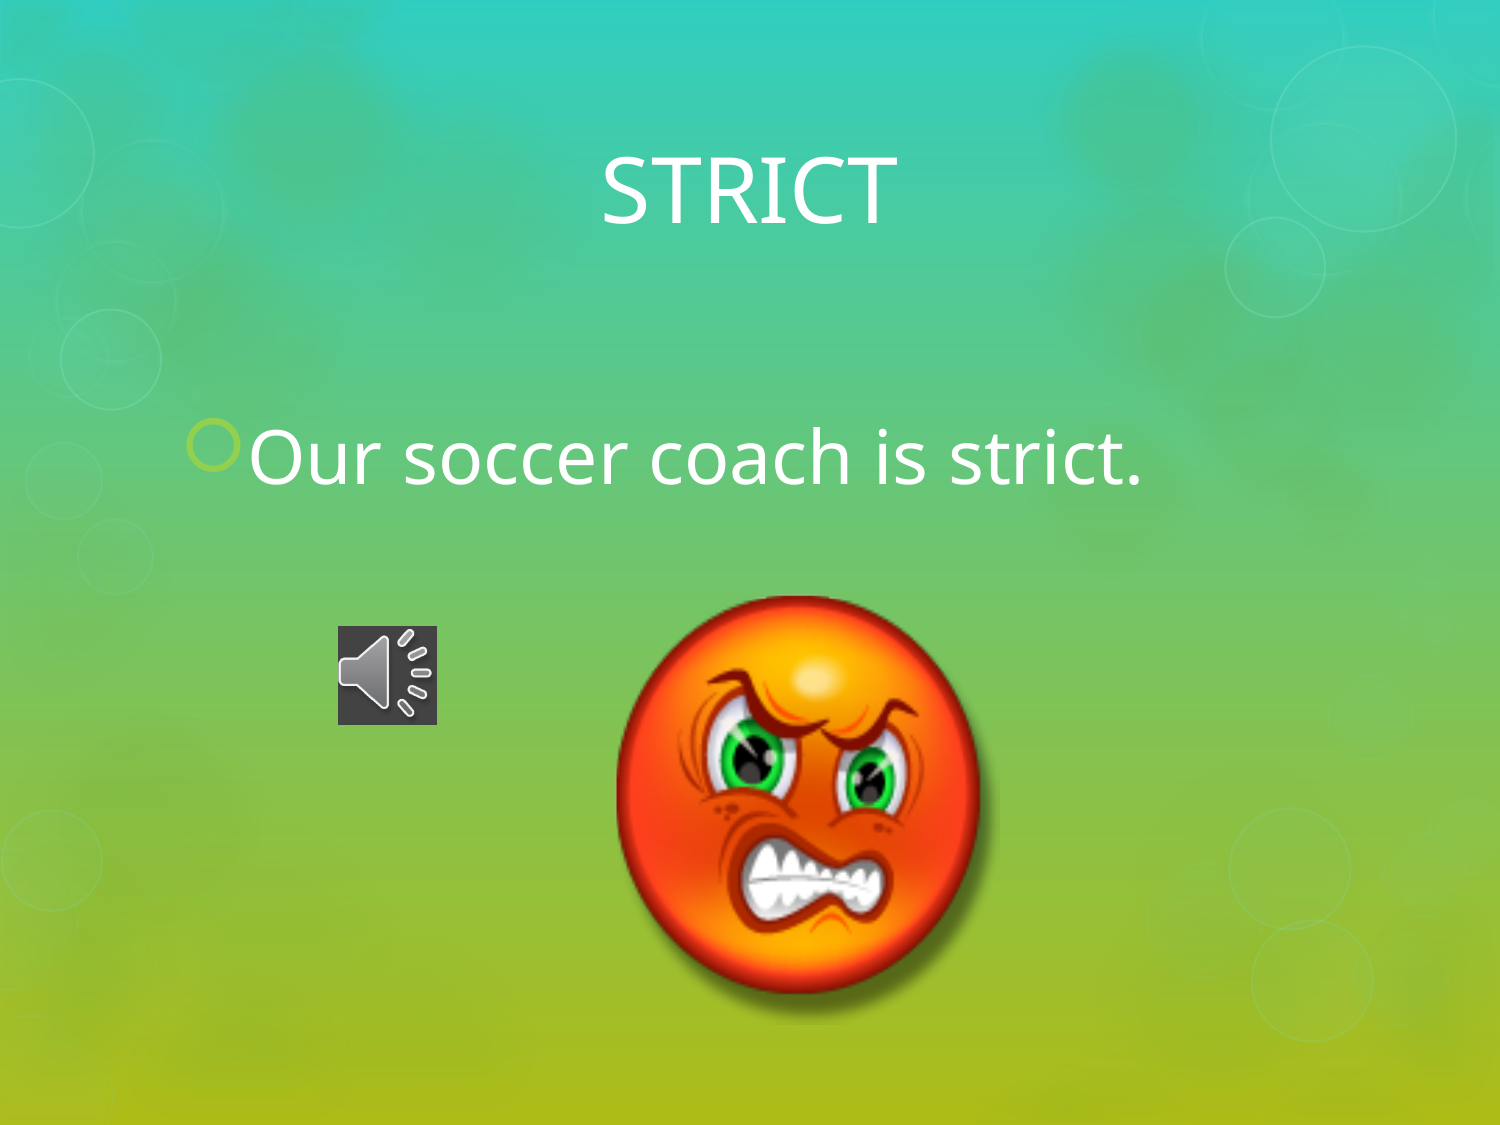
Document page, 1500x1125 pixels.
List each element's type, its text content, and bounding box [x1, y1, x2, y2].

title STRICT [165, 110, 1335, 263]
list Our soccer coach is strict. [165, 296, 1335, 613]
picture [599, 586, 1001, 1026]
picture [336, 625, 438, 727]
